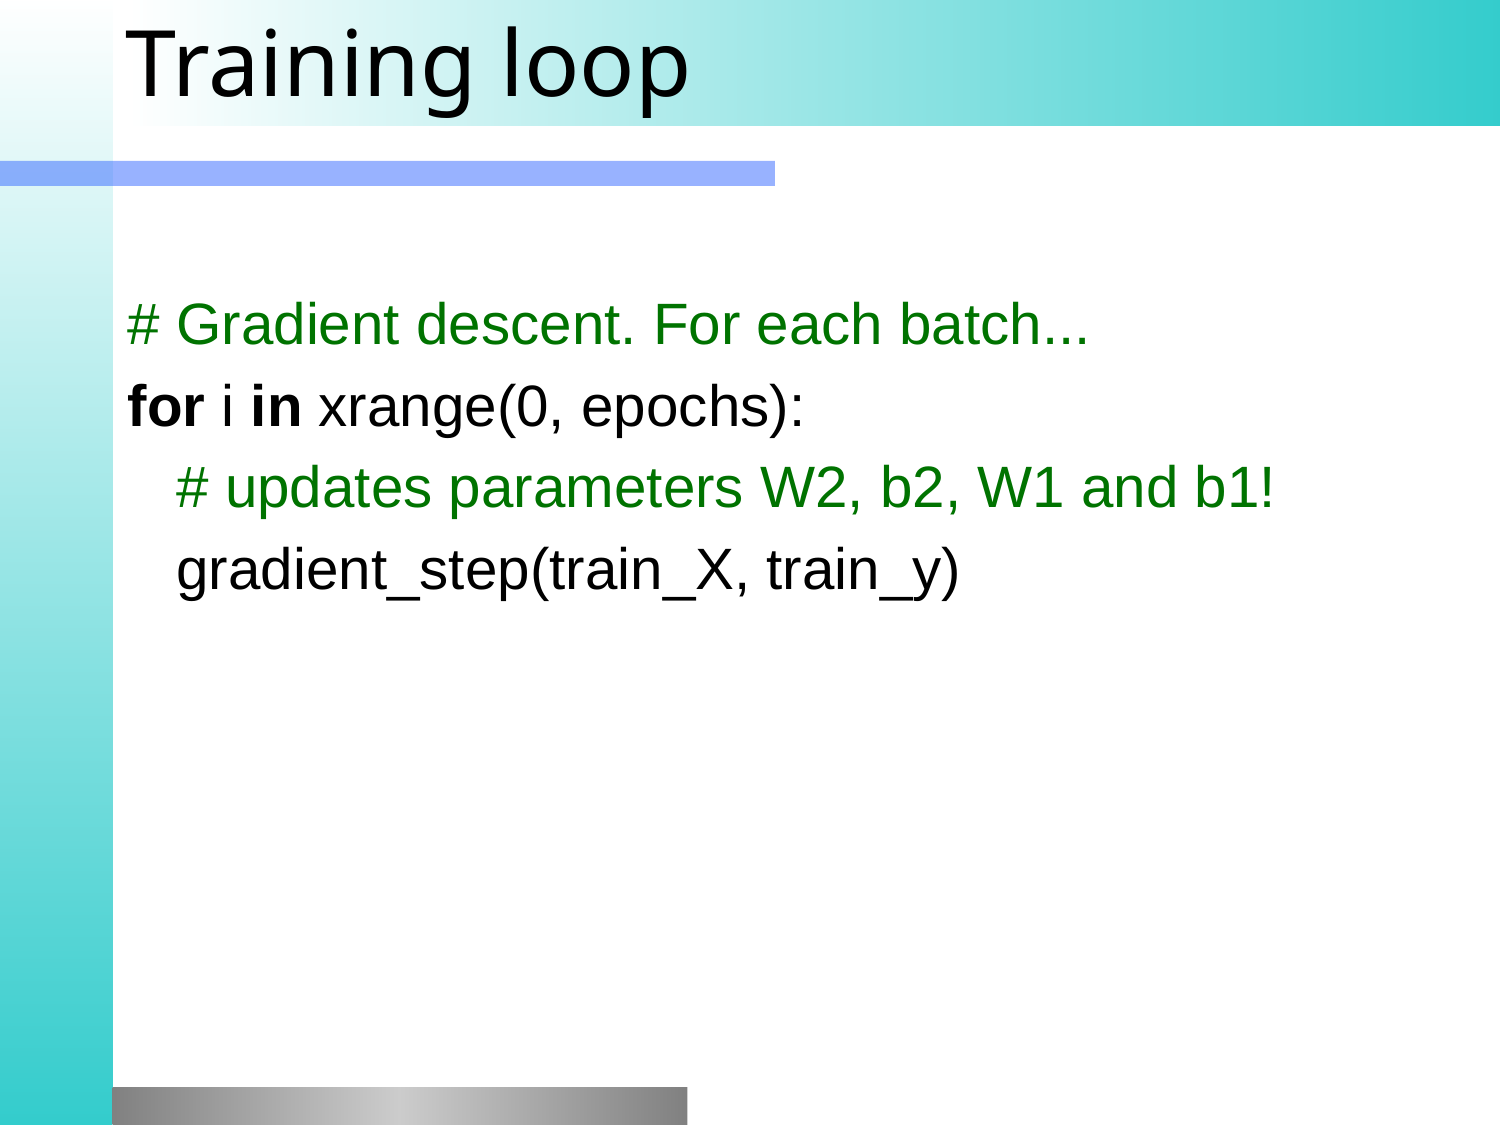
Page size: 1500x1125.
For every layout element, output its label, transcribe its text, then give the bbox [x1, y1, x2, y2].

title Training loop [110, 0, 1386, 121]
list # Gradient descent. For each batch... for i in xrange(0, epochs): # updates parameters W2, b2, W1 and b1! gradient_step(train_X, train_y) [112, 278, 1500, 1073]
